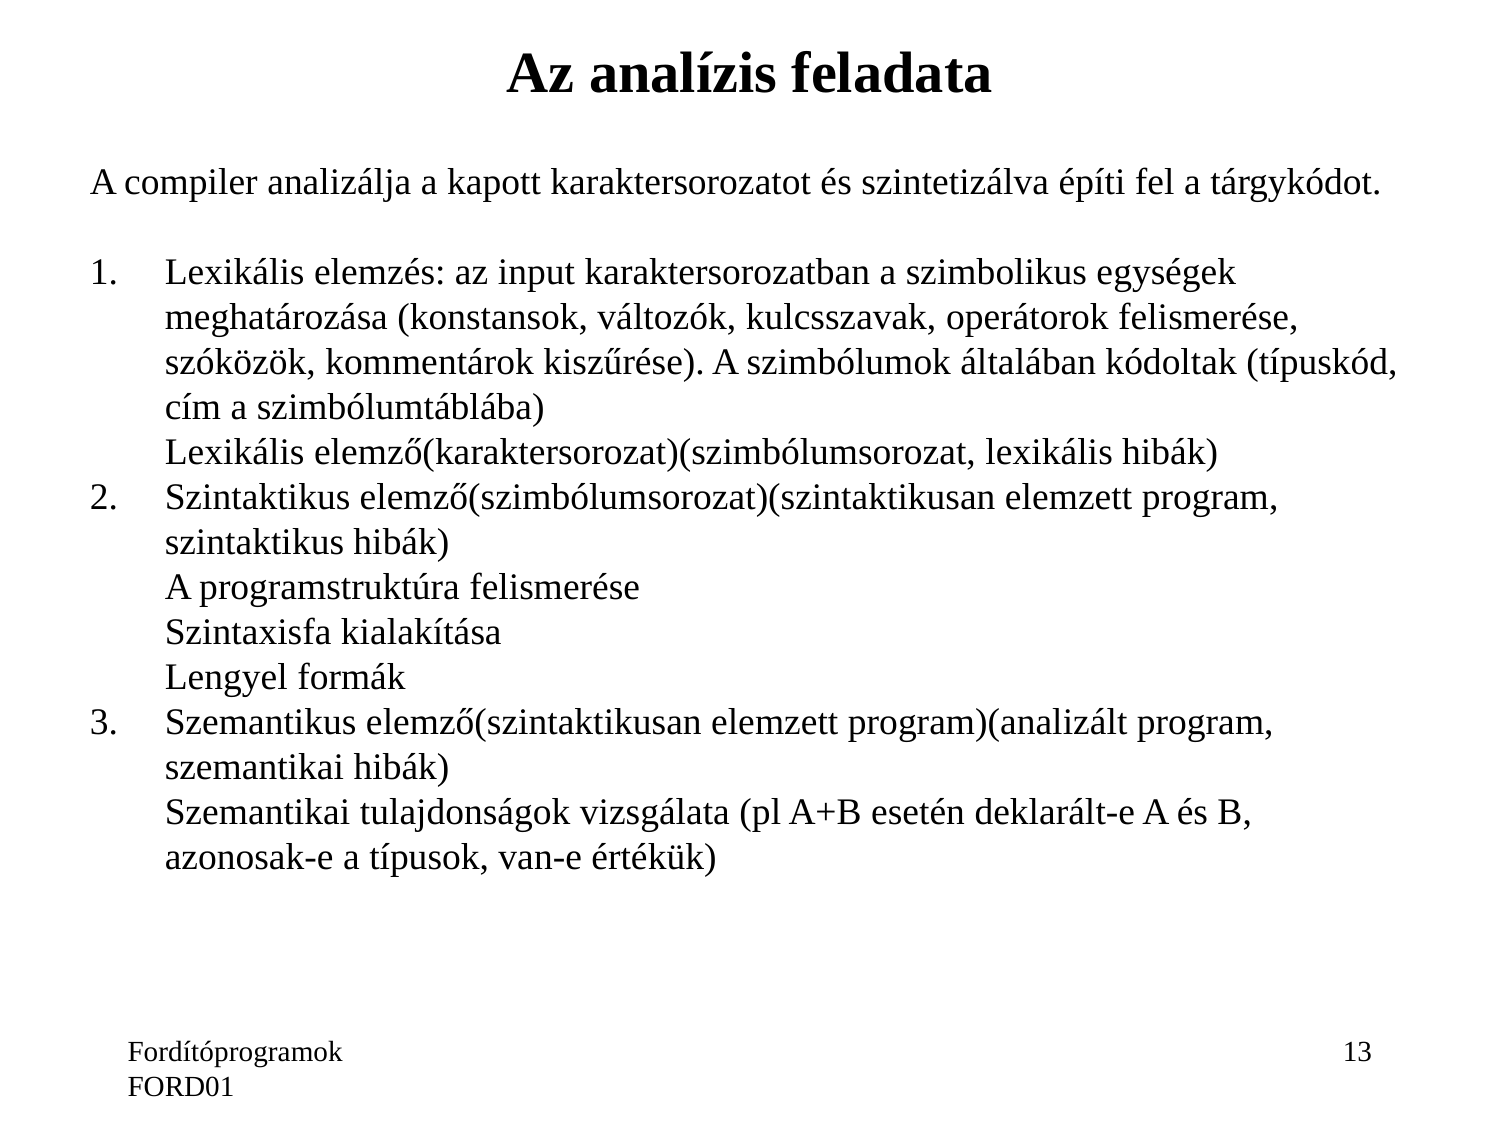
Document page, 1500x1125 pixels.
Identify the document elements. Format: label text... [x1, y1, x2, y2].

text_box A compiler analizálja a kapott karaktersorozatot és szintetizálva építi fel a tárgykódot. Lexikális elemzés: az input karaktersorozatban a szimbolikus egységek meghatározása (konstansok, változók, kulcsszavak, operátorok felismerése, szóközök, kommentárok kiszűrése). A szimbólumok általában kódoltak (típuskód, cím a szimbólumtáblába) Lexikális elemző(karaktersorozat)(szimbólumsorozat, lexikális hibák) Szintaktikus elemző(szimbólumsorozat)(szintaktikusan elemzett program, szintaktikus hibák) A programstruktúra felismerése Szintaxisfa kialakítása Lengyel formák Szemantikus elemző(szintaktikusan elemzett program)(analizált program, szemantikai hibák) Szemantikai tulajdonságok vizsgálata (pl A+B esetén deklarált-e A és B, azonosak-e a típusok, van-e értékük) [74, 149, 1420, 930]
slide_number 13 [1074, 1025, 1388, 1100]
title Az analízis feladata [112, 12, 1388, 125]
slide_number Fordítóprogramok FORD01 [112, 1025, 425, 1100]
